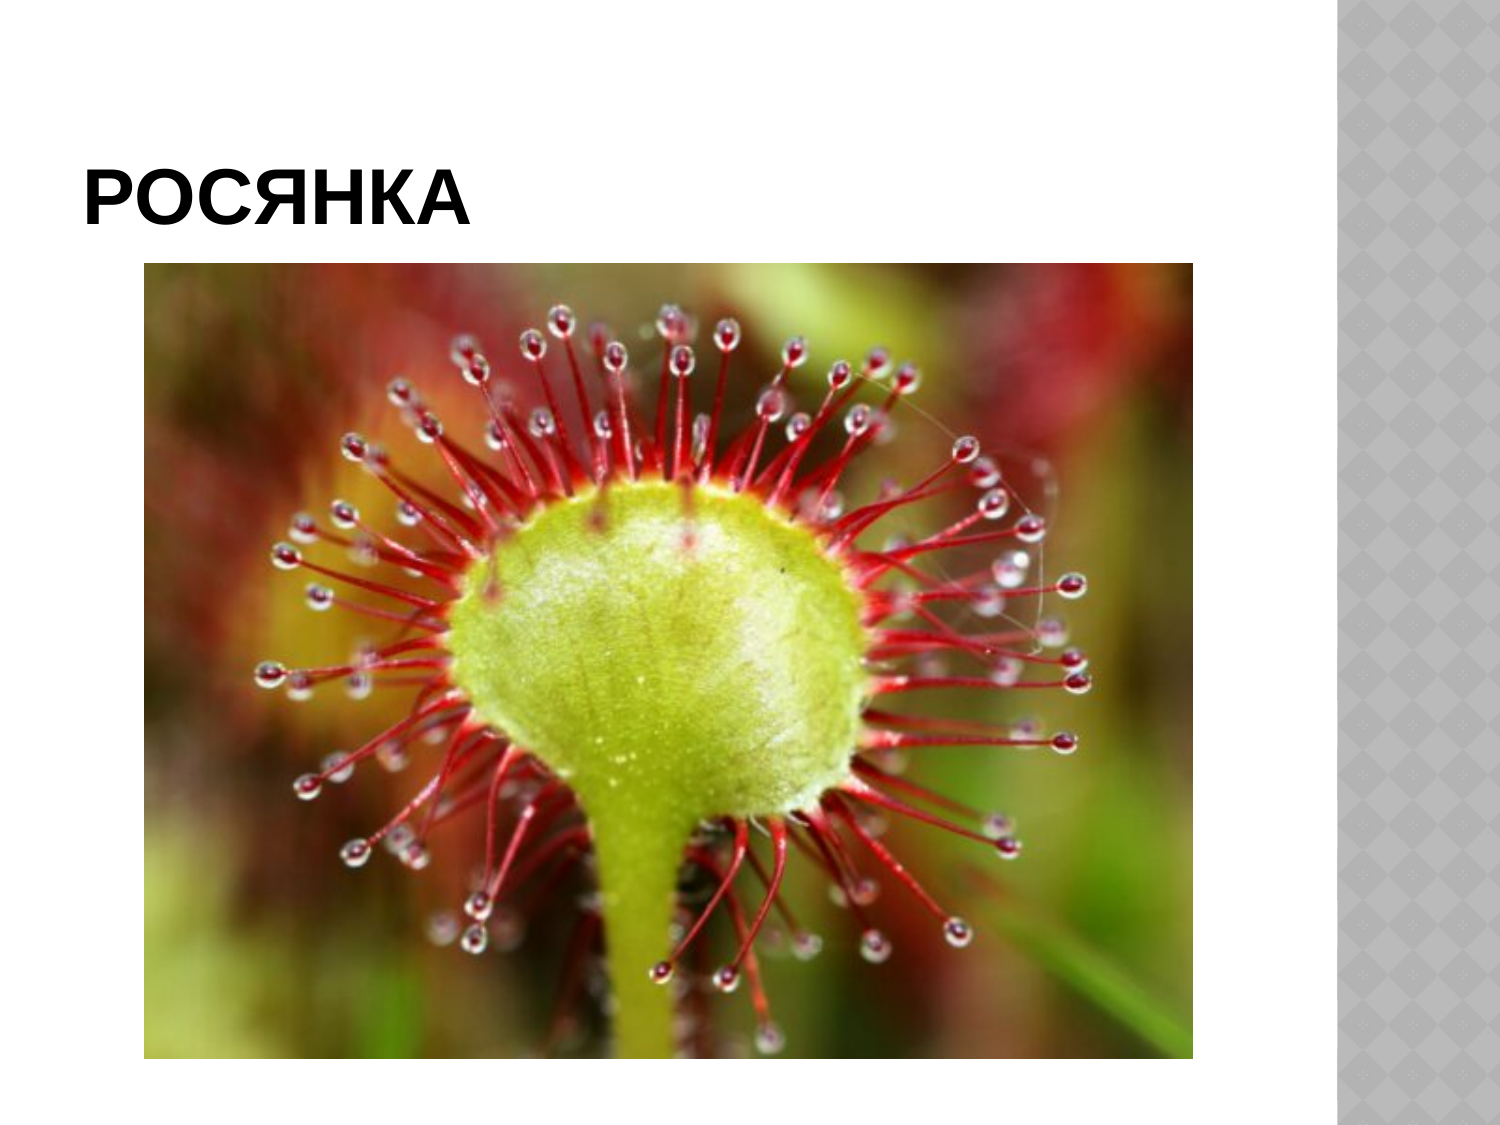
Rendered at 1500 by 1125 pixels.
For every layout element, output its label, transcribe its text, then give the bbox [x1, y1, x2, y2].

title Росянка [75, 52, 1263, 240]
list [144, 263, 1193, 1060]
